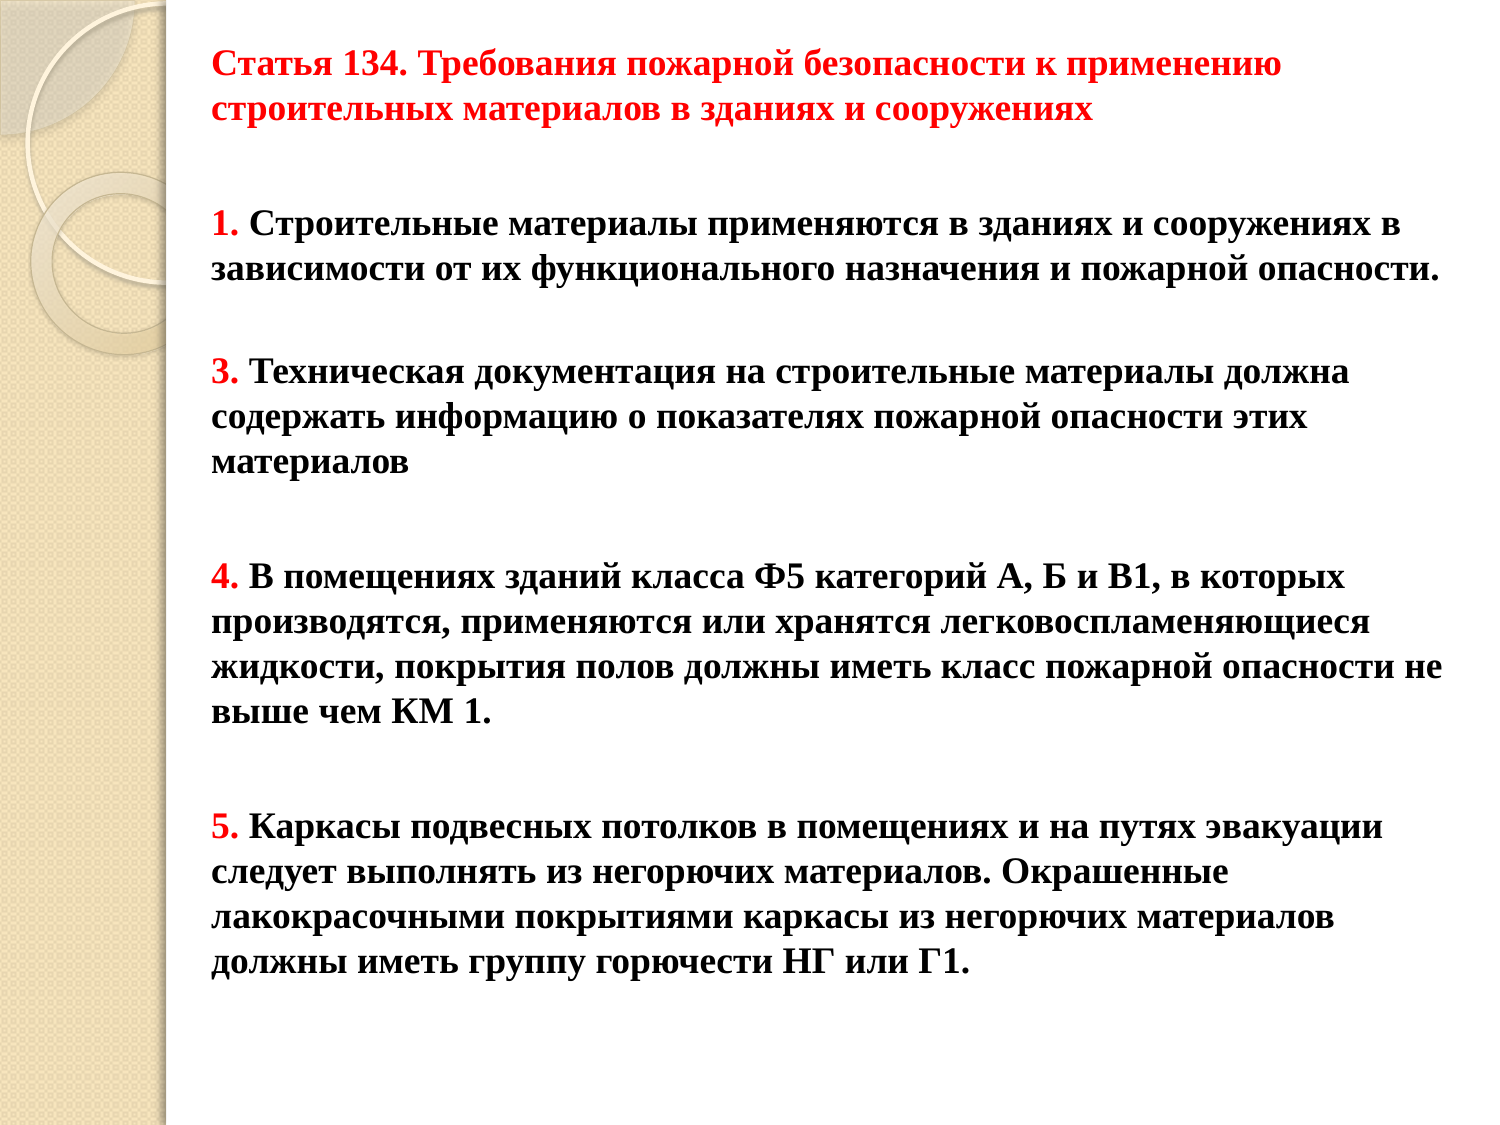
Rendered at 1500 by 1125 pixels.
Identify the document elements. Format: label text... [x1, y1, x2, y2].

list Статья 134. Требования пожарной безопасности к применению строительных материалов в зданиях и сооружениях 1. Строительные материалы применяются в зданиях и сооружениях в зависимости от их функционального назначения и пожарной опасности. 3. Техническая документация на строительные материалы должна содержать информацию о показателях пожарной опасности этих материалов 4. В помещениях зданий класса Ф5 категорий А, Б и В1, в которых производятся, применяются или хранятся легковоспламеняющиеся жидкости, покрытия полов должны иметь класс пожарной опасности не выше чем КМ 1. 5. Каркасы подвесных потолков в помещениях и на путях эвакуации следует выполнять из негорючих материалов. Окрашенные лакокрасочными покрытиями каркасы из негорючих материалов должны иметь группу горючести НГ или Г1. [183, 30, 1466, 1118]
